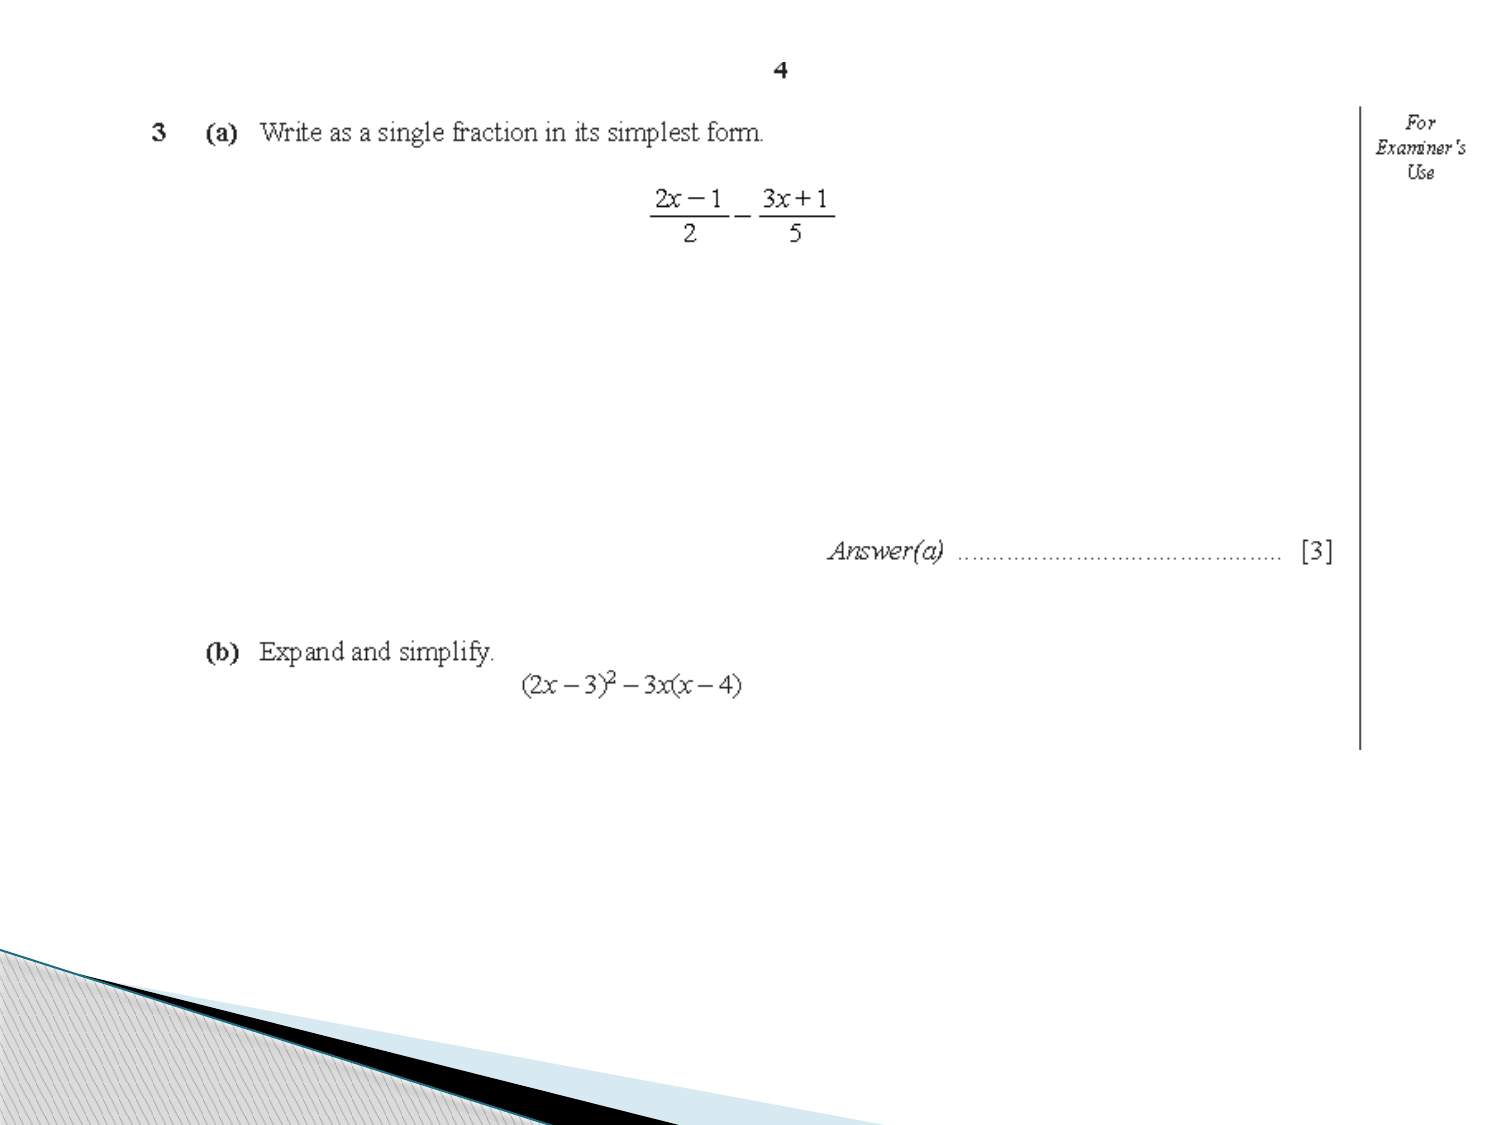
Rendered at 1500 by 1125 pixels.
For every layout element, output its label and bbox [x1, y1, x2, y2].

list [74, 62, 1482, 751]
